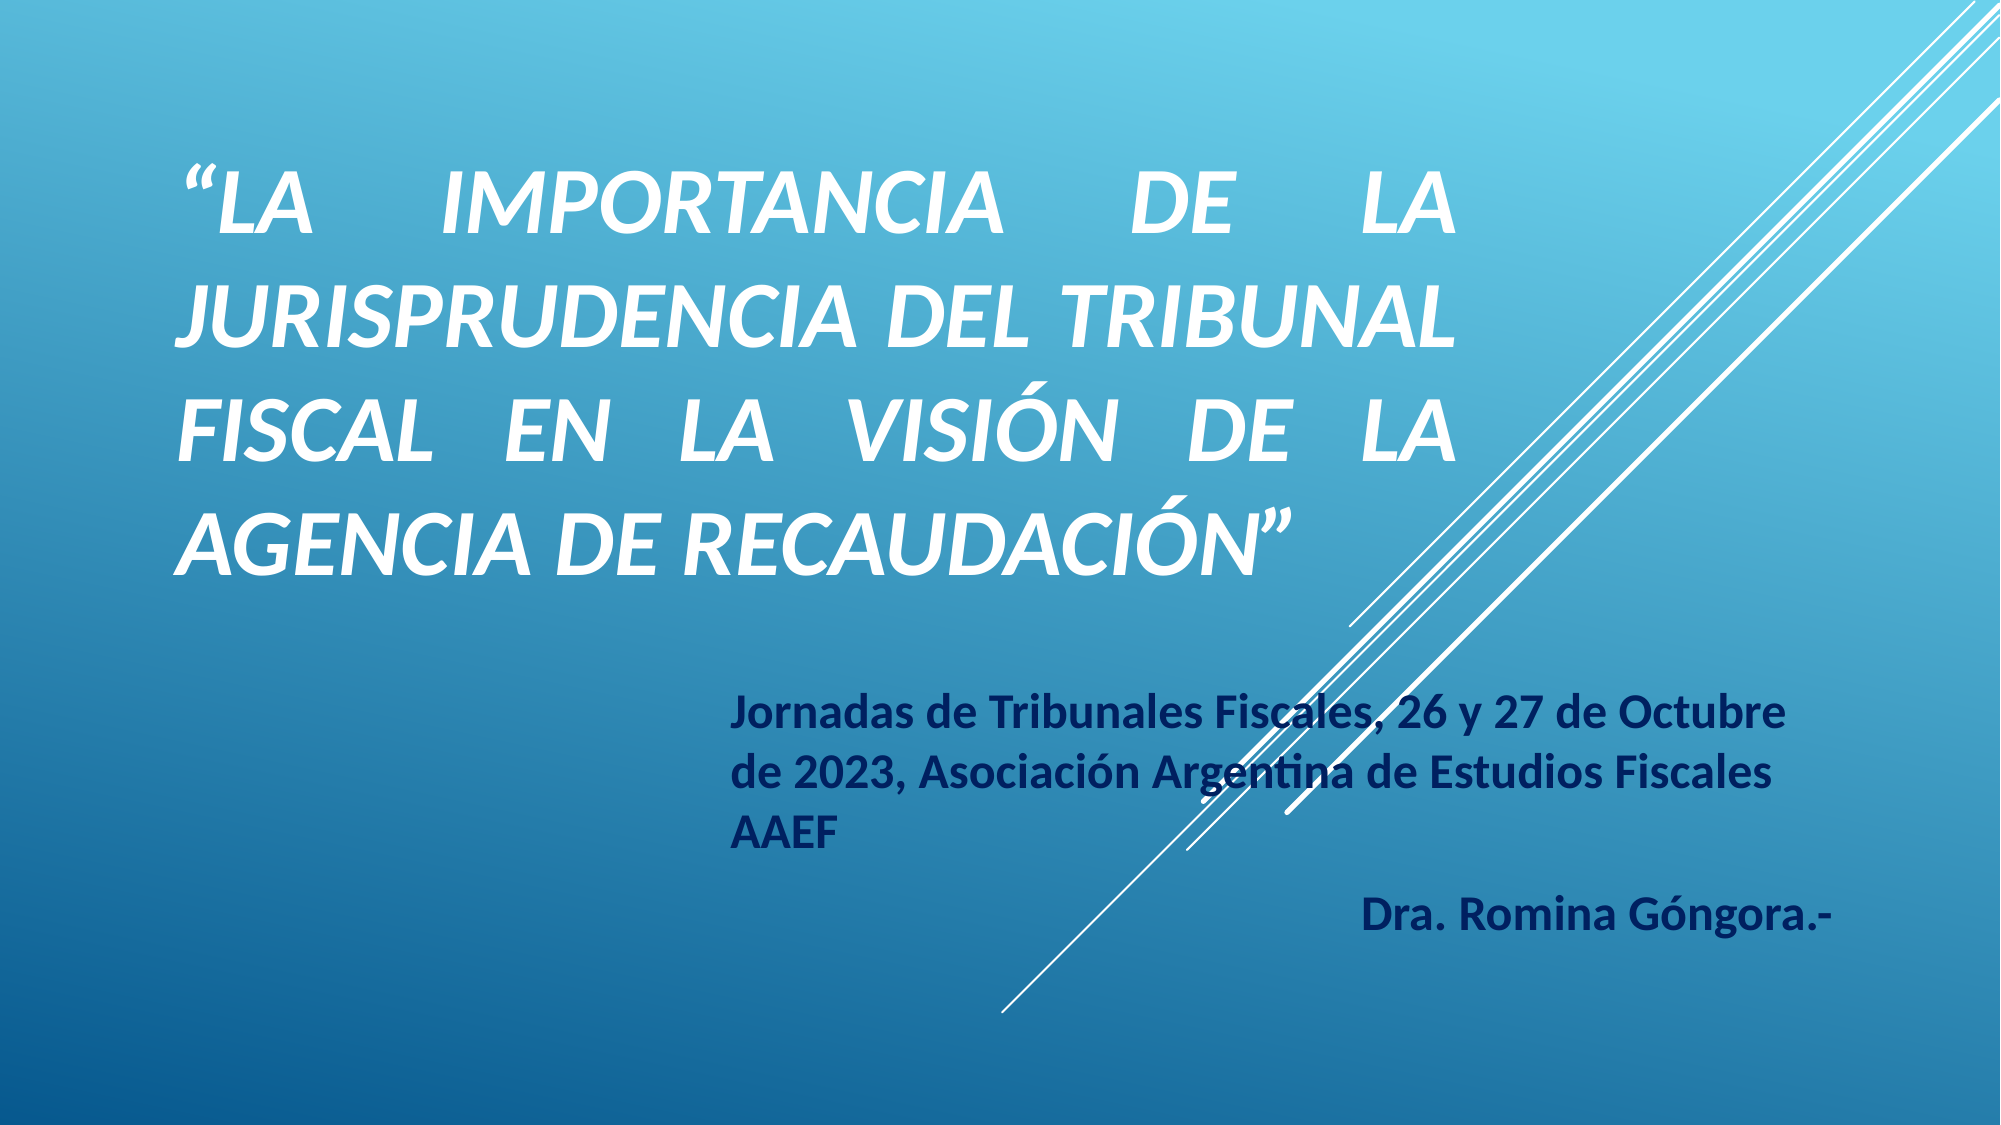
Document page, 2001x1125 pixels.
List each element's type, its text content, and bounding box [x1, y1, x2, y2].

subtitle Jornadas de Tribunales Fiscales, 26 y 27 de Octubre de 2023, Asociación Argentina de Estudios Fiscales AAEF Dra. Romina Góngora.- [715, 670, 1848, 1059]
title “La importancia de la jurisprudencia del tribunal fiscal en la visión de la agencia de recaudación” [161, 113, 1474, 602]
